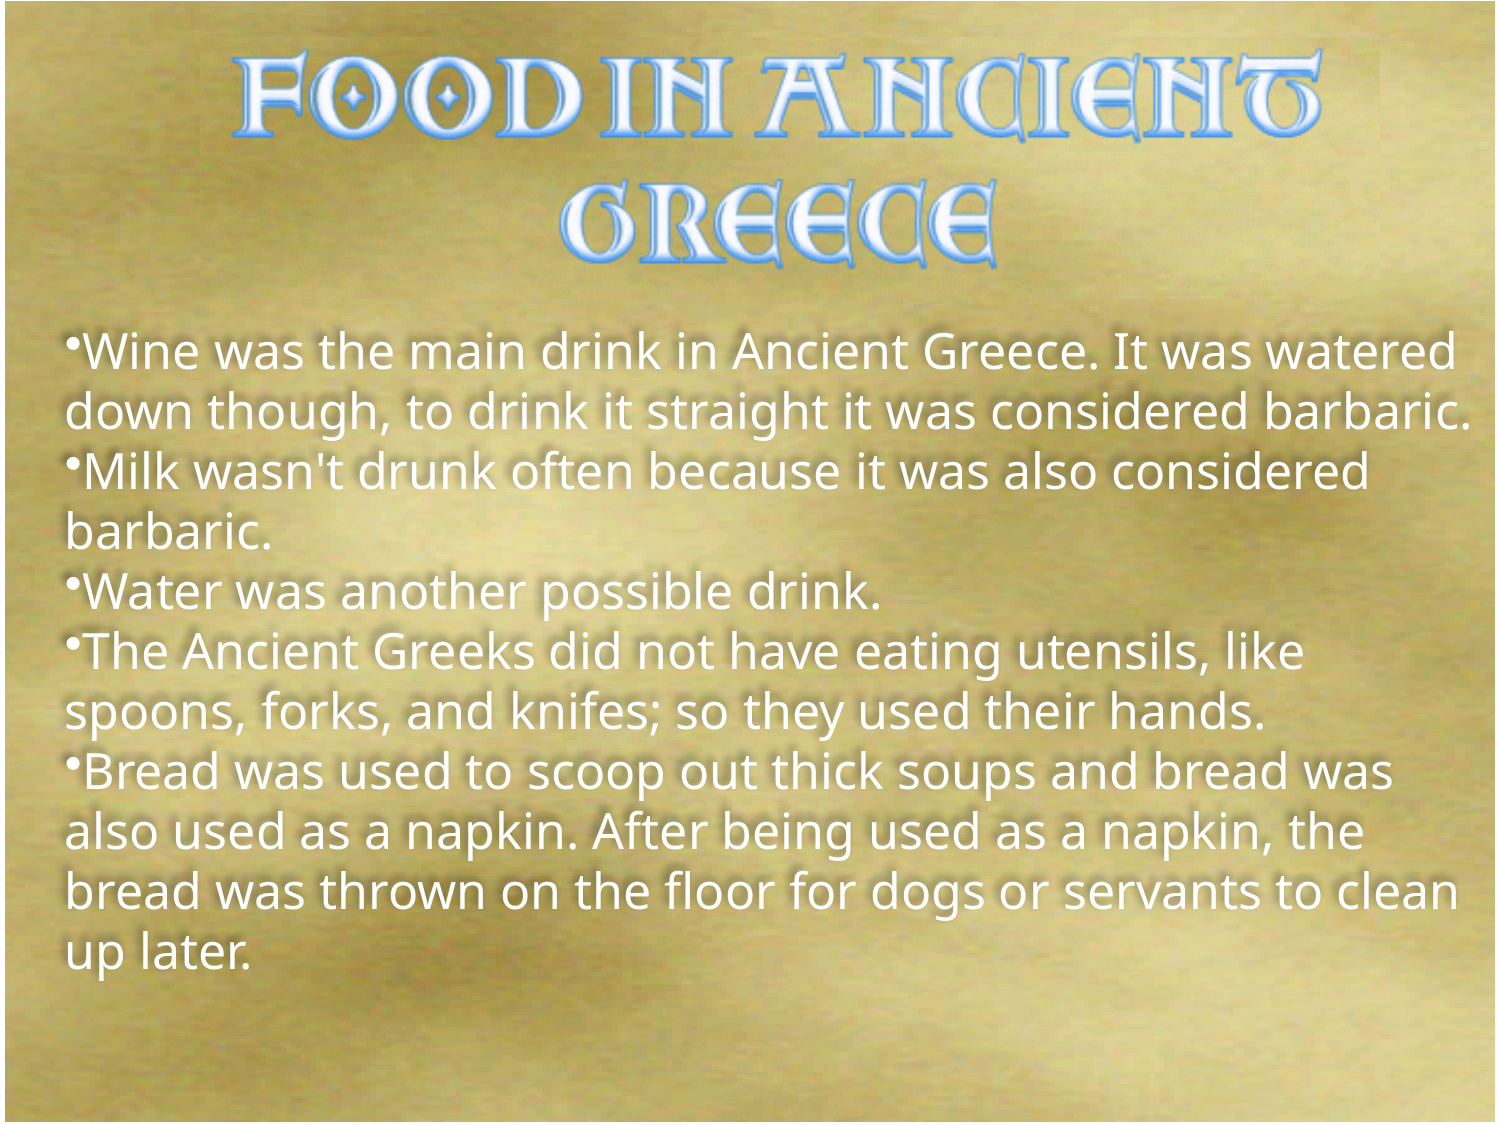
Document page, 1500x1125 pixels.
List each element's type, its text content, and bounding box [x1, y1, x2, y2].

text_box Wine was the main drink in Ancient Greece. It was watered down though, to drink it straight it was considered barbaric. Milk wasn't drunk often because it was also considered barbaric. Water was another possible drink. The Ancient Greeks did not have eating utensils, like spoons, forks, and knifes; so they used their hands. Bread was used to scoop out thick soups and bread was also used as a napkin. After being used as a napkin, the bread was thrown on the floor for dogs or servants to clean up later. [50, 312, 1500, 1018]
picture [0, 0, 1500, 1125]
